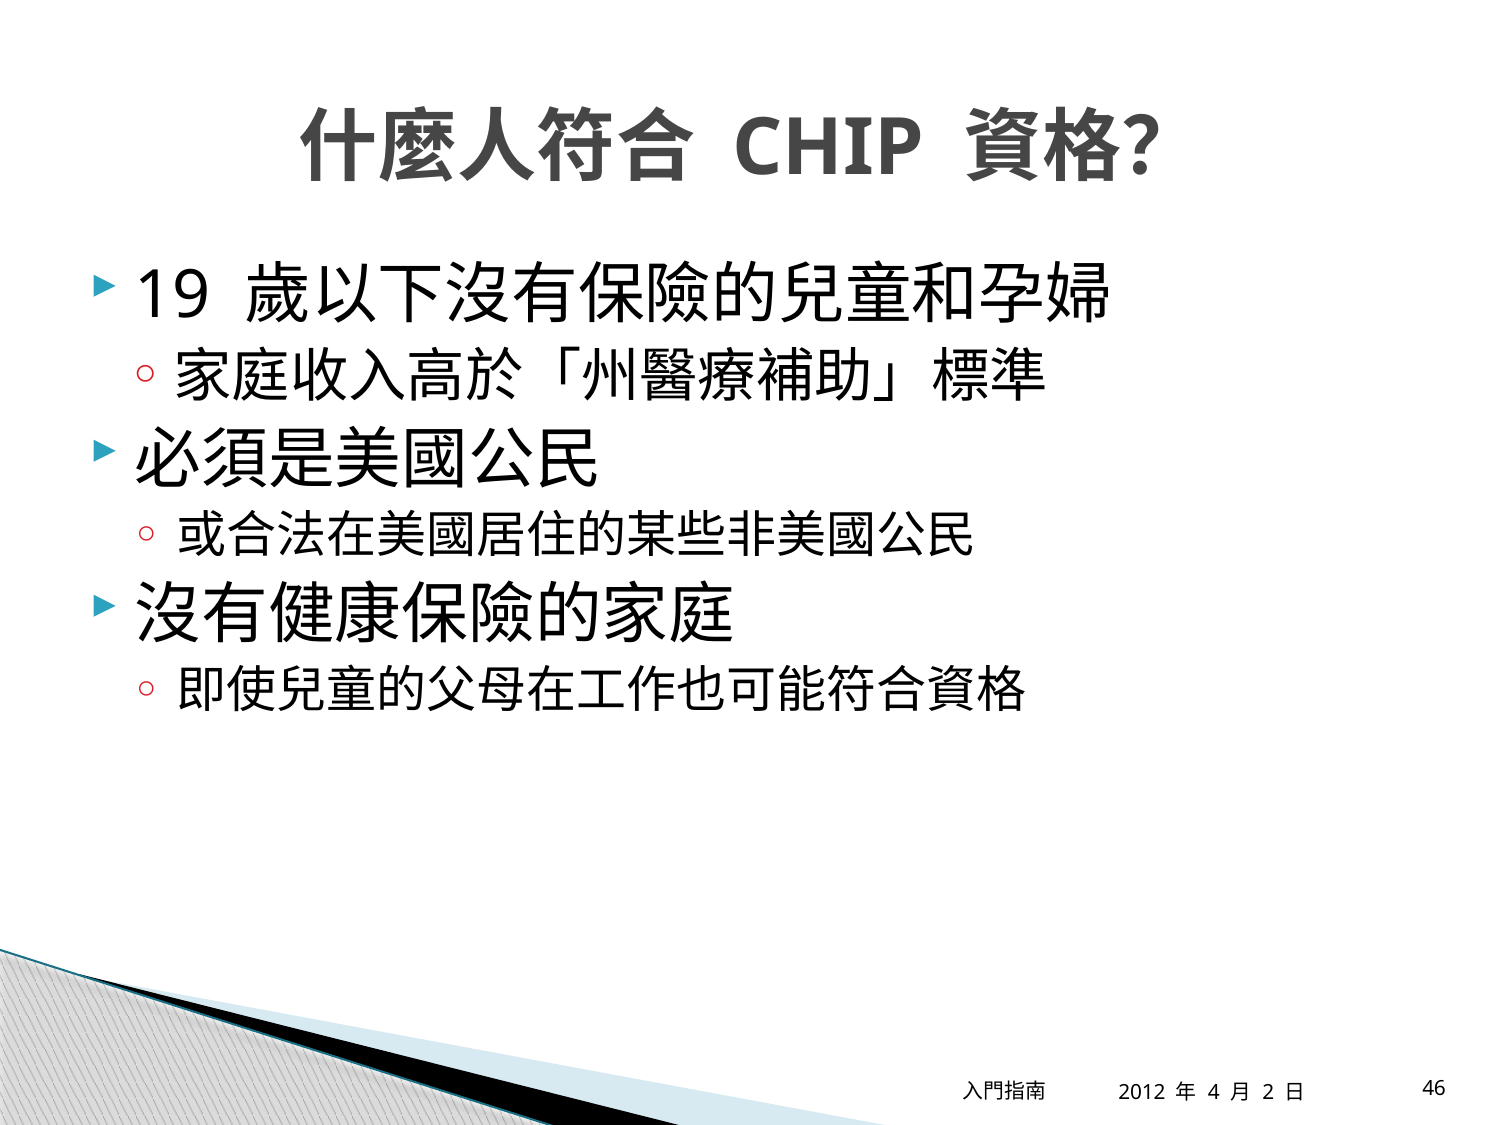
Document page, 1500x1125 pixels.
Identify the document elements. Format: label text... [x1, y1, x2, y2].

list 19 歲以下沒有保險的兒童和孕婦 家庭收入高於「州醫療補助」標準 必須是美國公民 或合法在美國居住的某些非美國公民 沒有健康保險的家庭 即使兒童的父母在工作也可能符合資格 [75, 243, 1425, 986]
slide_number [1103, 1051, 1419, 1112]
footer 入門指南 [675, 1050, 1061, 1110]
title 什麼人符合 CHIP 資格？ [75, 45, 1425, 233]
slide_number 46 [1074, 1050, 1461, 1110]
